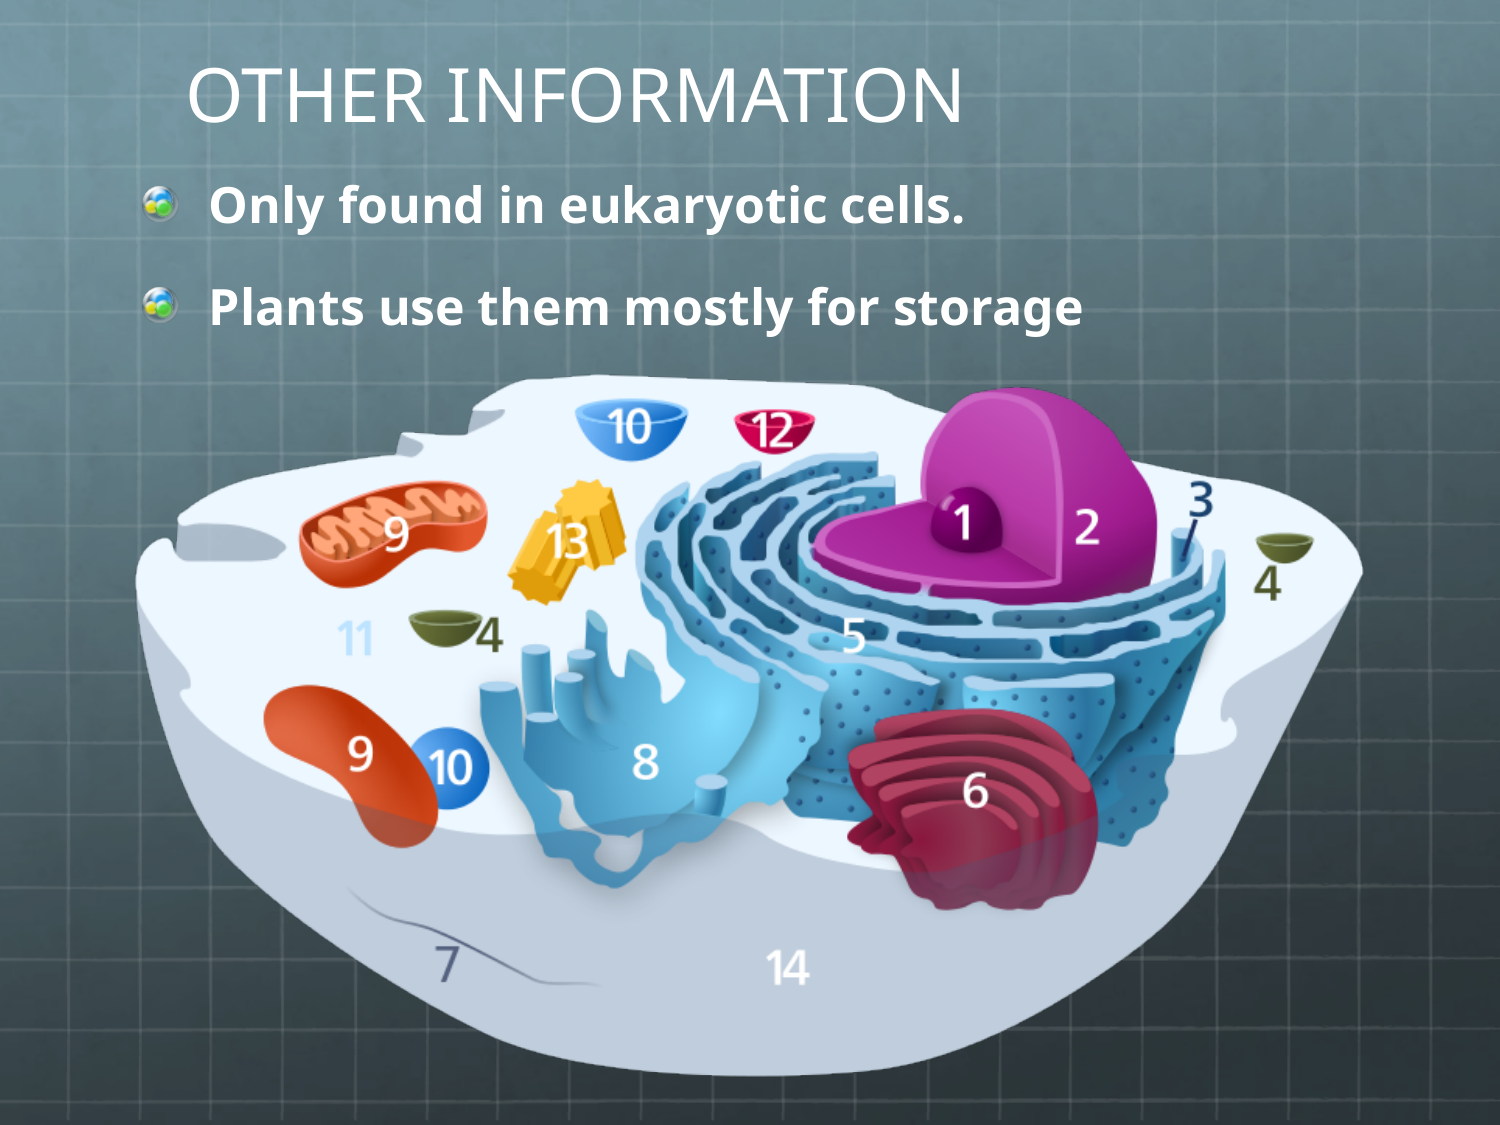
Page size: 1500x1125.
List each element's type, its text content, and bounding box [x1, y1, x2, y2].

list Only found in eukaryotic cells. Plants use them mostly for storage [127, 166, 1372, 347]
picture [0, 0, 1500, 1125]
text_box OTHER INFORMATION [170, 39, 1208, 145]
